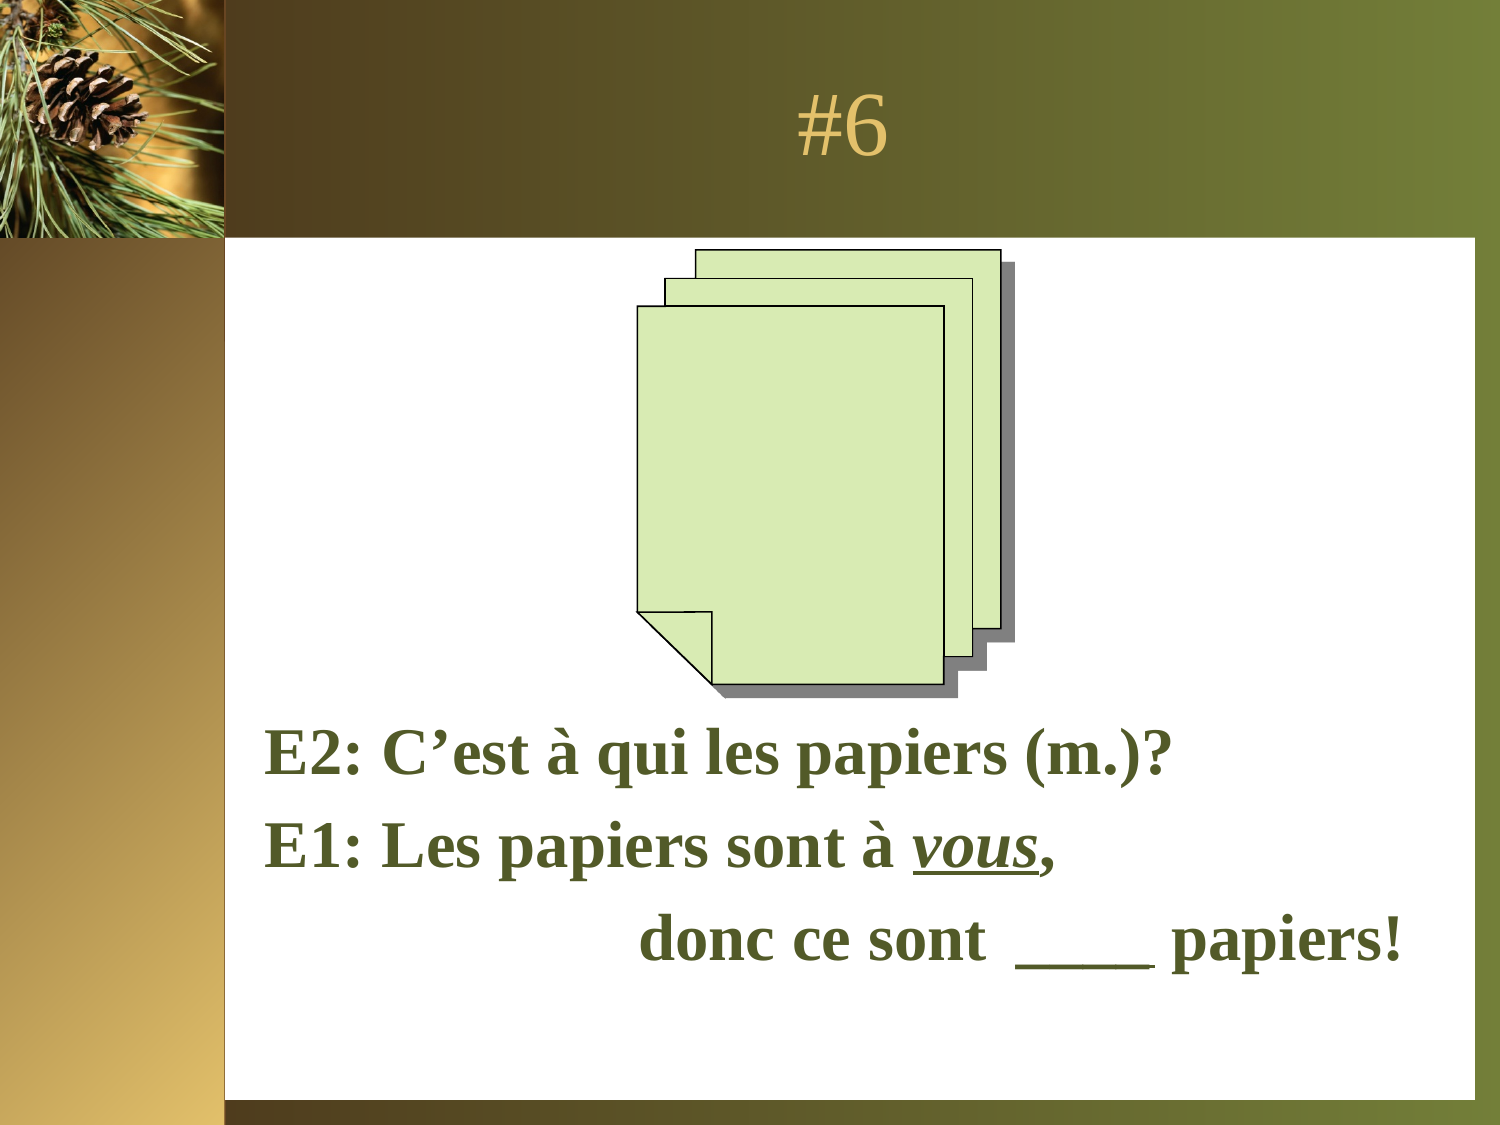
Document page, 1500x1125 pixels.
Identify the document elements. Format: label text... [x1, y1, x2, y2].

picture [0, 0, 224, 238]
text_box [637, 249, 1001, 685]
list E2: C’est à qui les papiers (m.)? E1: Les papiers sont à vous, donc ce sont ____ papiers! [249, 699, 1438, 1125]
title #6 [249, 24, 1438, 213]
